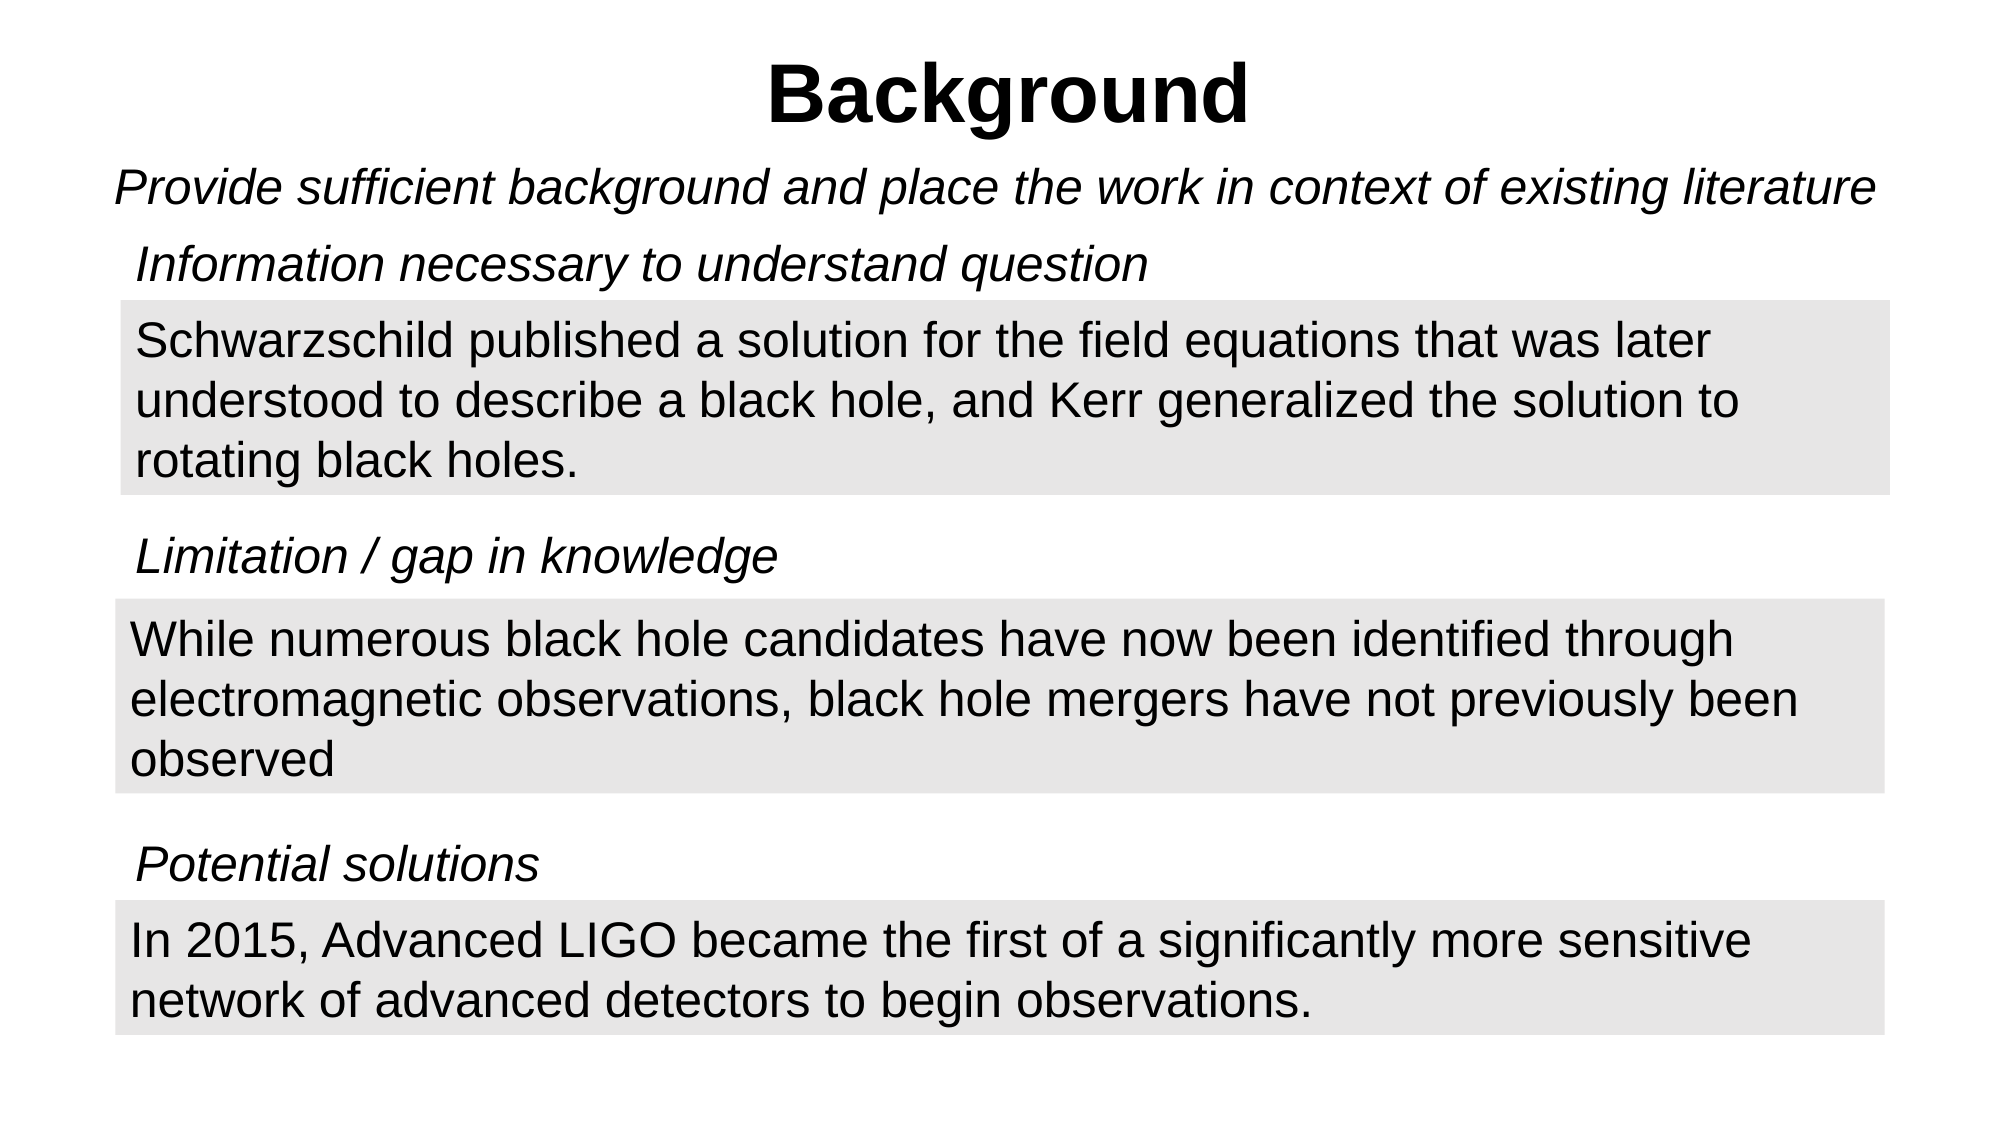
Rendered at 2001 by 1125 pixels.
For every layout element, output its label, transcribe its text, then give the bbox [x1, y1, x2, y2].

text_box Provide sufficient background and place the work in context of existing literature [64, 146, 1942, 222]
text_box Limitation / gap in knowledge [120, 515, 807, 591]
text_box While numerous black hole candidates have now been identified through electromagnetic observations, black hole mergers have not previously been observed [115, 598, 1885, 794]
text_box Information necessary to understand question [120, 224, 1213, 300]
text_box Background [176, 43, 1843, 146]
text_box In 2015, Advanced LIGO became the first of a significantly more sensitive network of advanced detectors to begin observations. [115, 900, 1885, 1035]
text_box Potential solutions [120, 824, 807, 900]
text_box Schwarzschild published a solution for the field equations that was later understood to describe a black hole, and Kerr generalized the solution to rotating black holes. [120, 300, 1890, 495]
